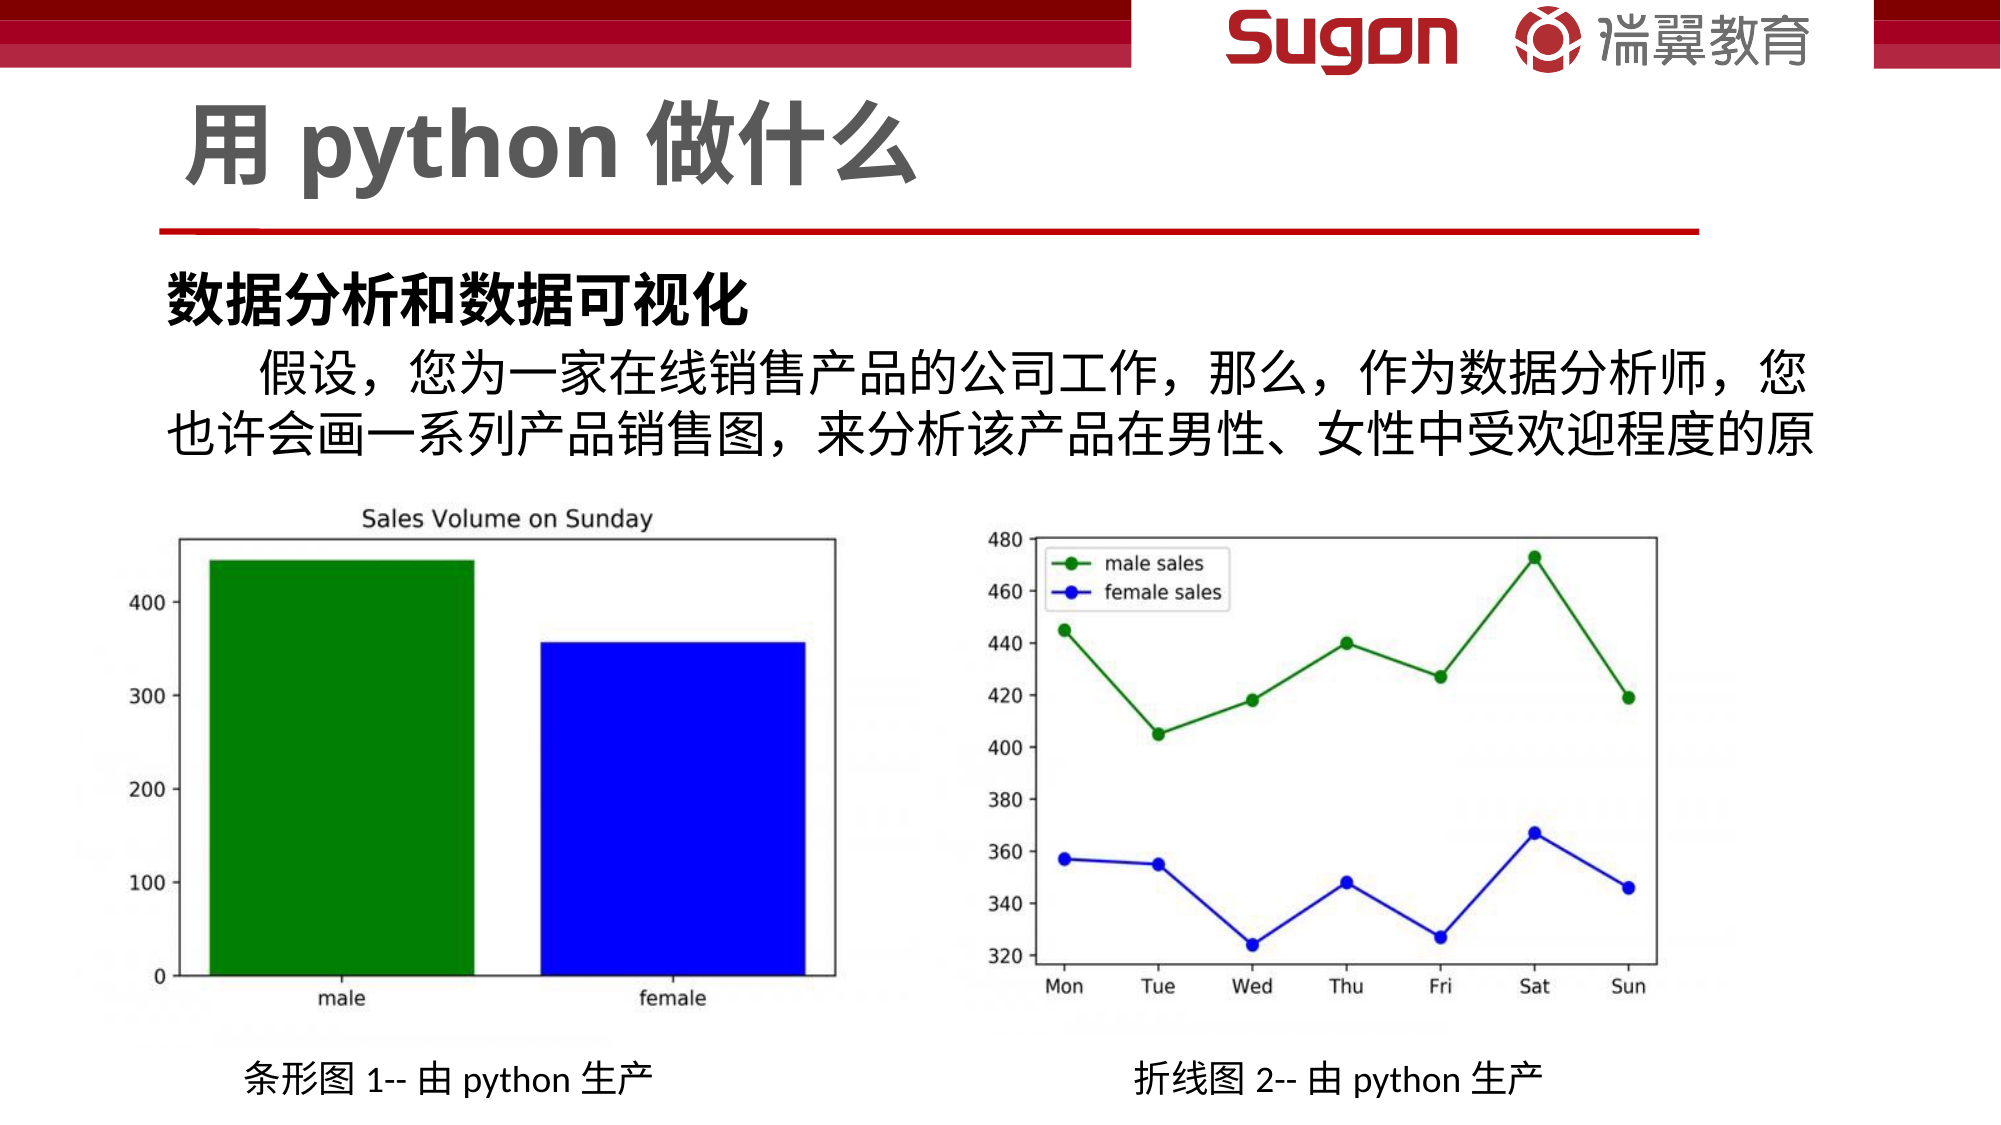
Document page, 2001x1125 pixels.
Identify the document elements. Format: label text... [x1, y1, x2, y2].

picture [1515, 6, 1809, 73]
picture [1194, 0, 1484, 91]
text_box 条形图1--由python生产 [229, 1048, 717, 1107]
picture [74, 469, 920, 1048]
text_box 数据分析和数据可视化 假设，您为一家在线销售产品的公司工作，那么，作为数据分析师，您也许会画一系列产品销售图，来分析该产品在男性、女性中受欢迎程度的原因。 [152, 255, 1865, 531]
title 用python做什么 [169, 91, 1895, 214]
text_box 折线图2--由python生产 [1119, 1047, 1608, 1107]
picture [936, 470, 1737, 1035]
